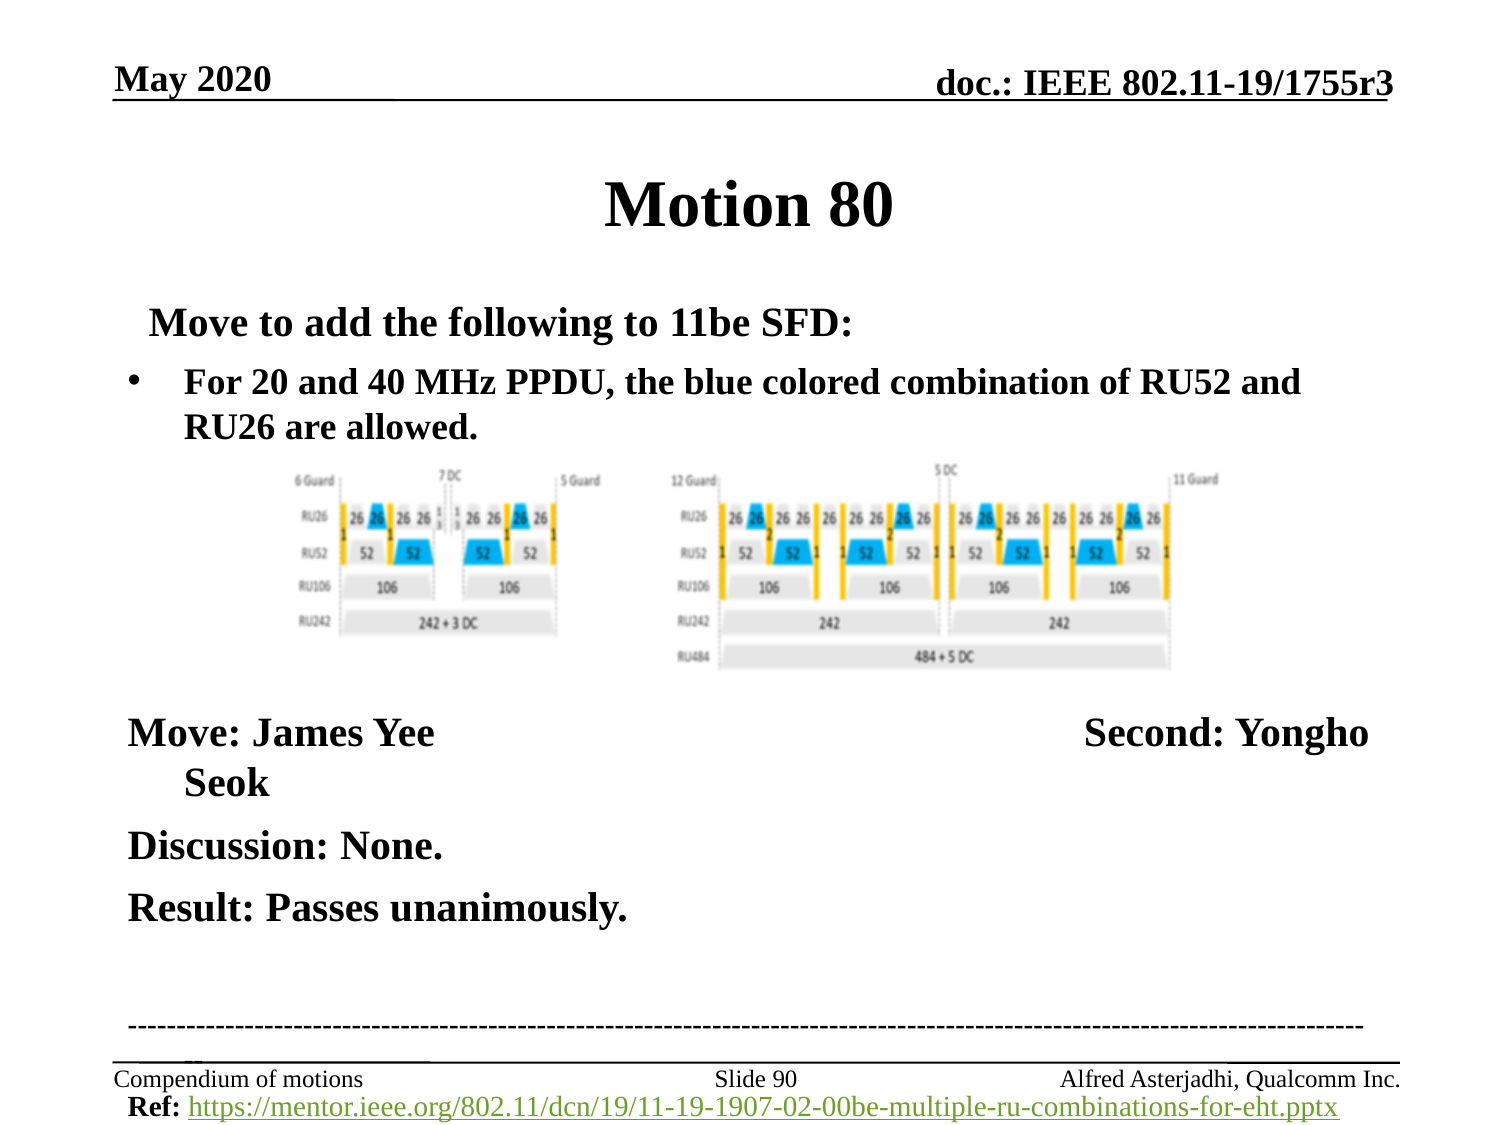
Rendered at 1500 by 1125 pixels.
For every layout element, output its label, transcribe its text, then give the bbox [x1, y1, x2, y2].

picture [262, 462, 1238, 698]
footer Alfred Asterjadhi, Qualcomm Inc. [878, 1061, 1402, 1093]
slide_number Slide 90 [712, 1061, 800, 1123]
title Motion 80 [112, 112, 1388, 286]
list Move to add the following to 11be SFD: For 20 and 40 MHz PPDU, the blue colored combination of RU52 and RU26 are allowed. Move: James Yee Second: Yongho Seok Discussion: None. Result: Passes unanimously. --------------------------------------------------------------------------------------------------------------------------------- Ref: https://mentor.ieee.org/802.11/dcn/19/11-19-1907-02-00be-multiple-ru-combinations-for-eht.pptx [112, 286, 1388, 1071]
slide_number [114, 54, 423, 100]
